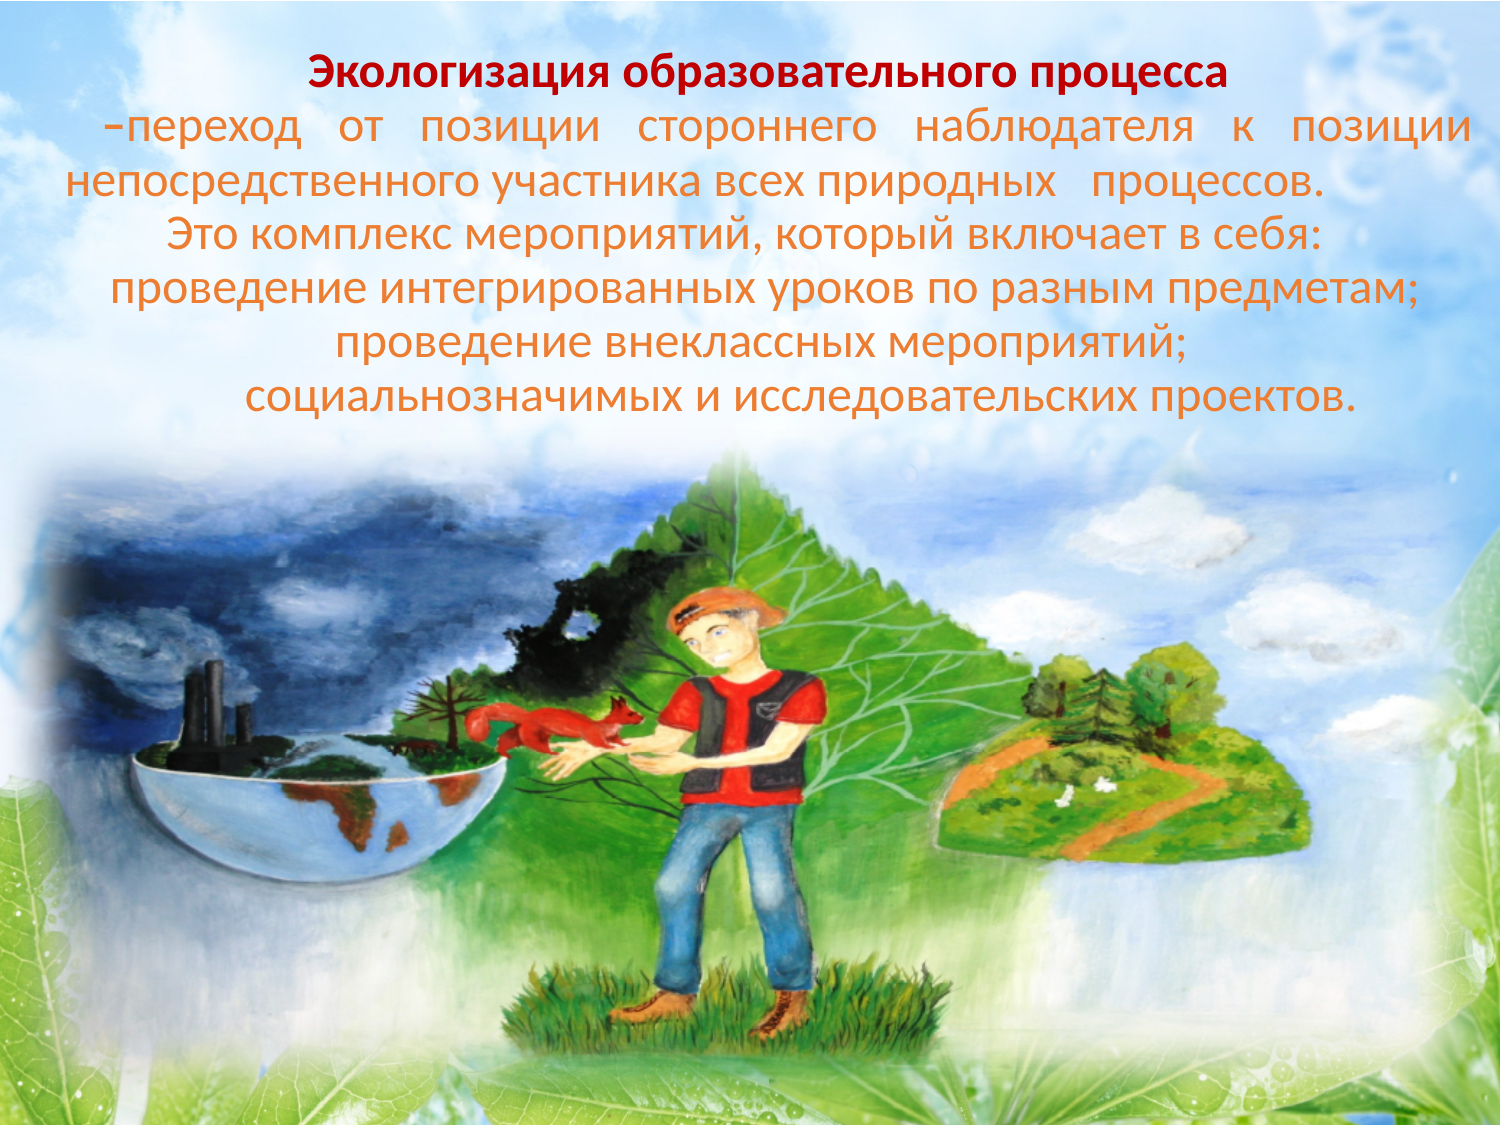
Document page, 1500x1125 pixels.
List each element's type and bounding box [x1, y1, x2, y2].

picture [0, 429, 1500, 1123]
list [0, 1, 1500, 429]
